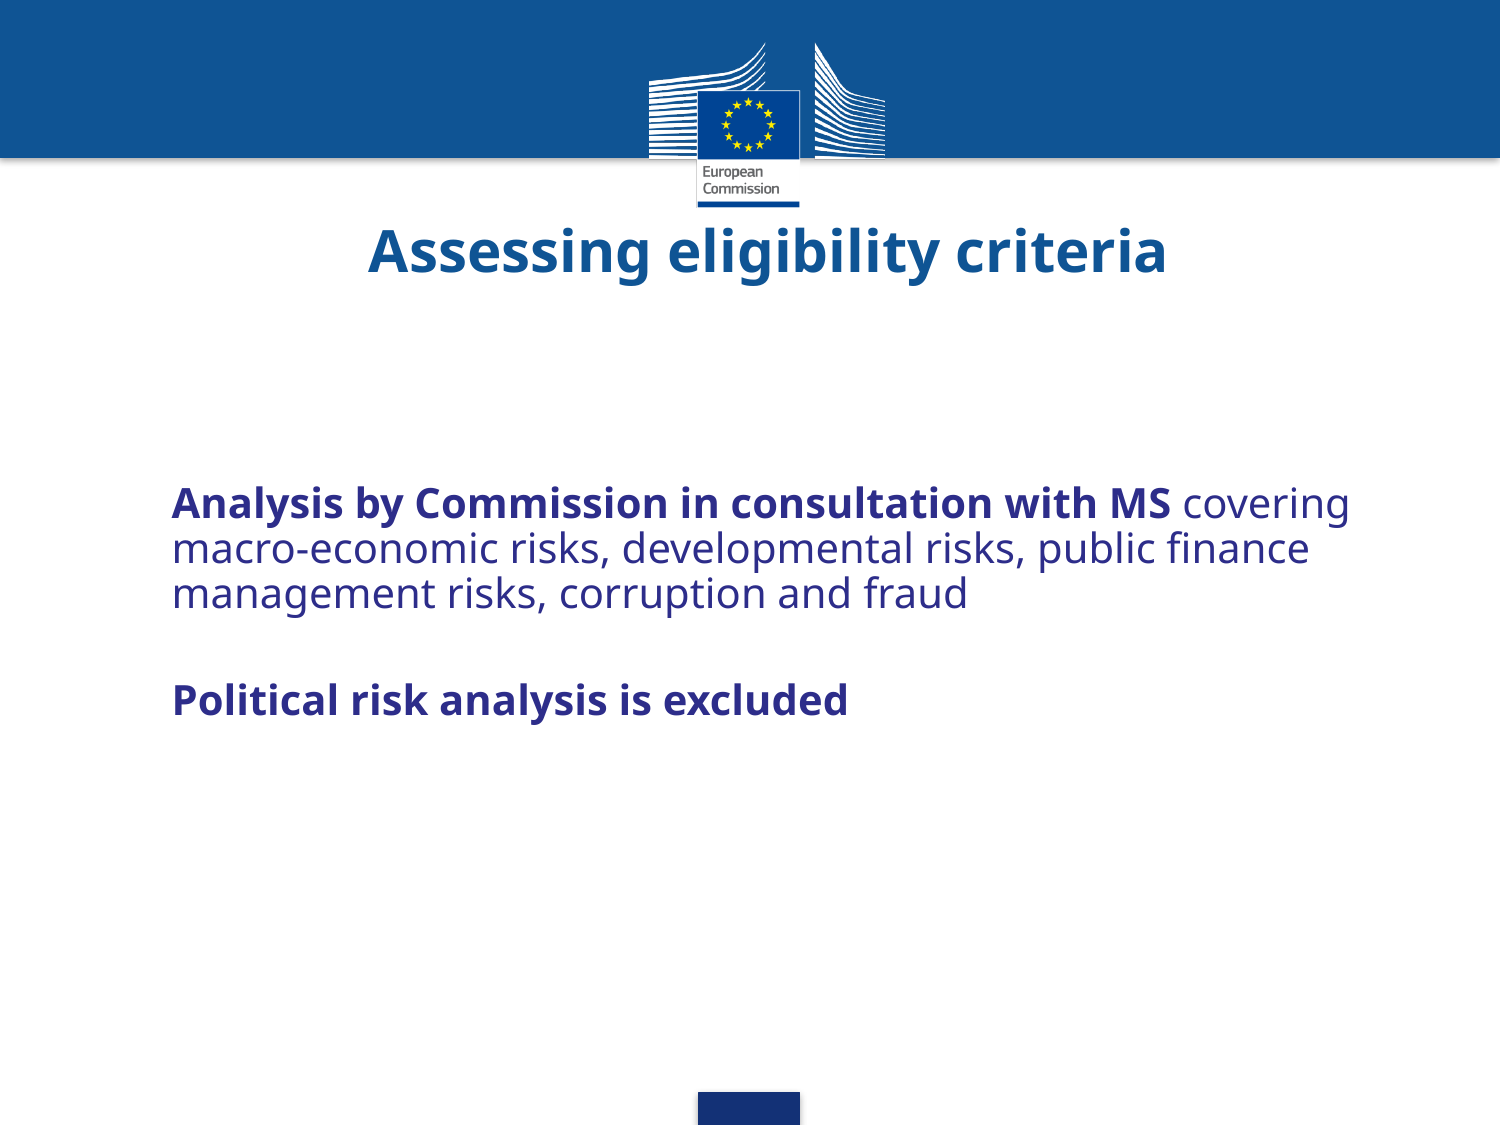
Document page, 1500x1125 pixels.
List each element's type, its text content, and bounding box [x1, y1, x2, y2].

list Analysis by Commission in consultation with MS covering macro-economic risks, developmental risks, public finance management risks, corruption and fraud Political risk analysis is excluded [100, 314, 1416, 1095]
picture [649, 42, 885, 172]
title Assessing eligibility criteria [64, 172, 1416, 327]
